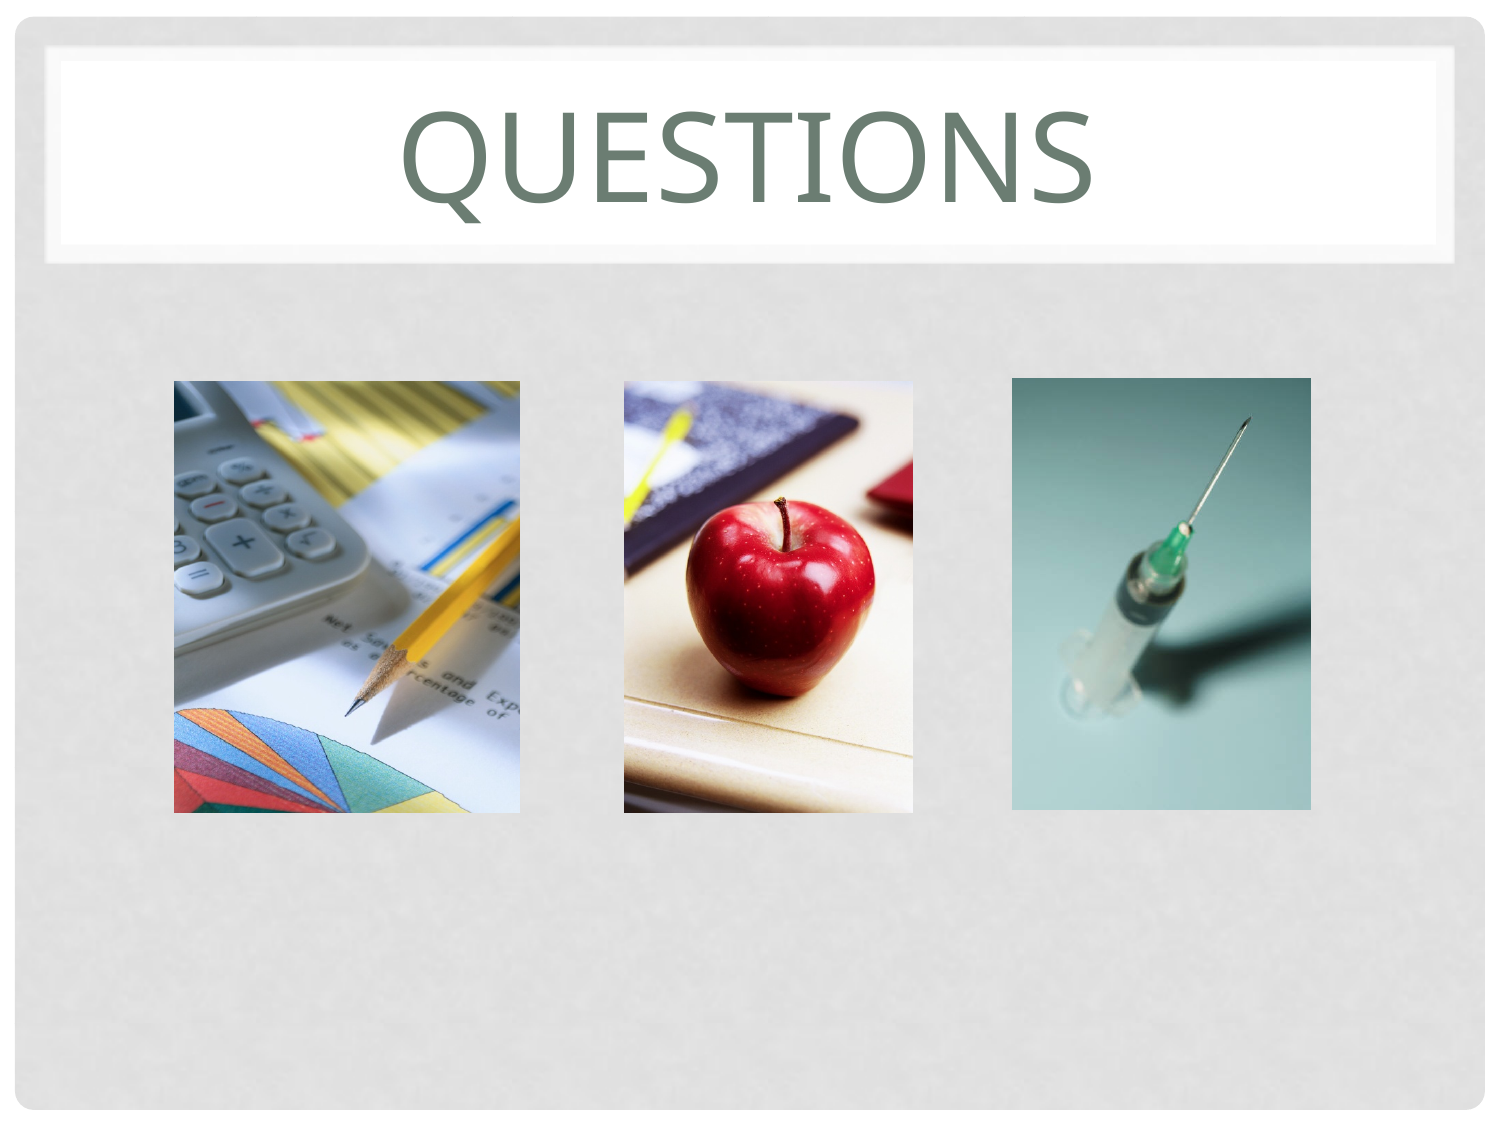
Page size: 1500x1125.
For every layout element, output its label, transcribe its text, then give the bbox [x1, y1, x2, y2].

picture [174, 380, 521, 813]
picture [624, 380, 913, 813]
title Questions [69, 66, 1425, 238]
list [1012, 377, 1311, 810]
